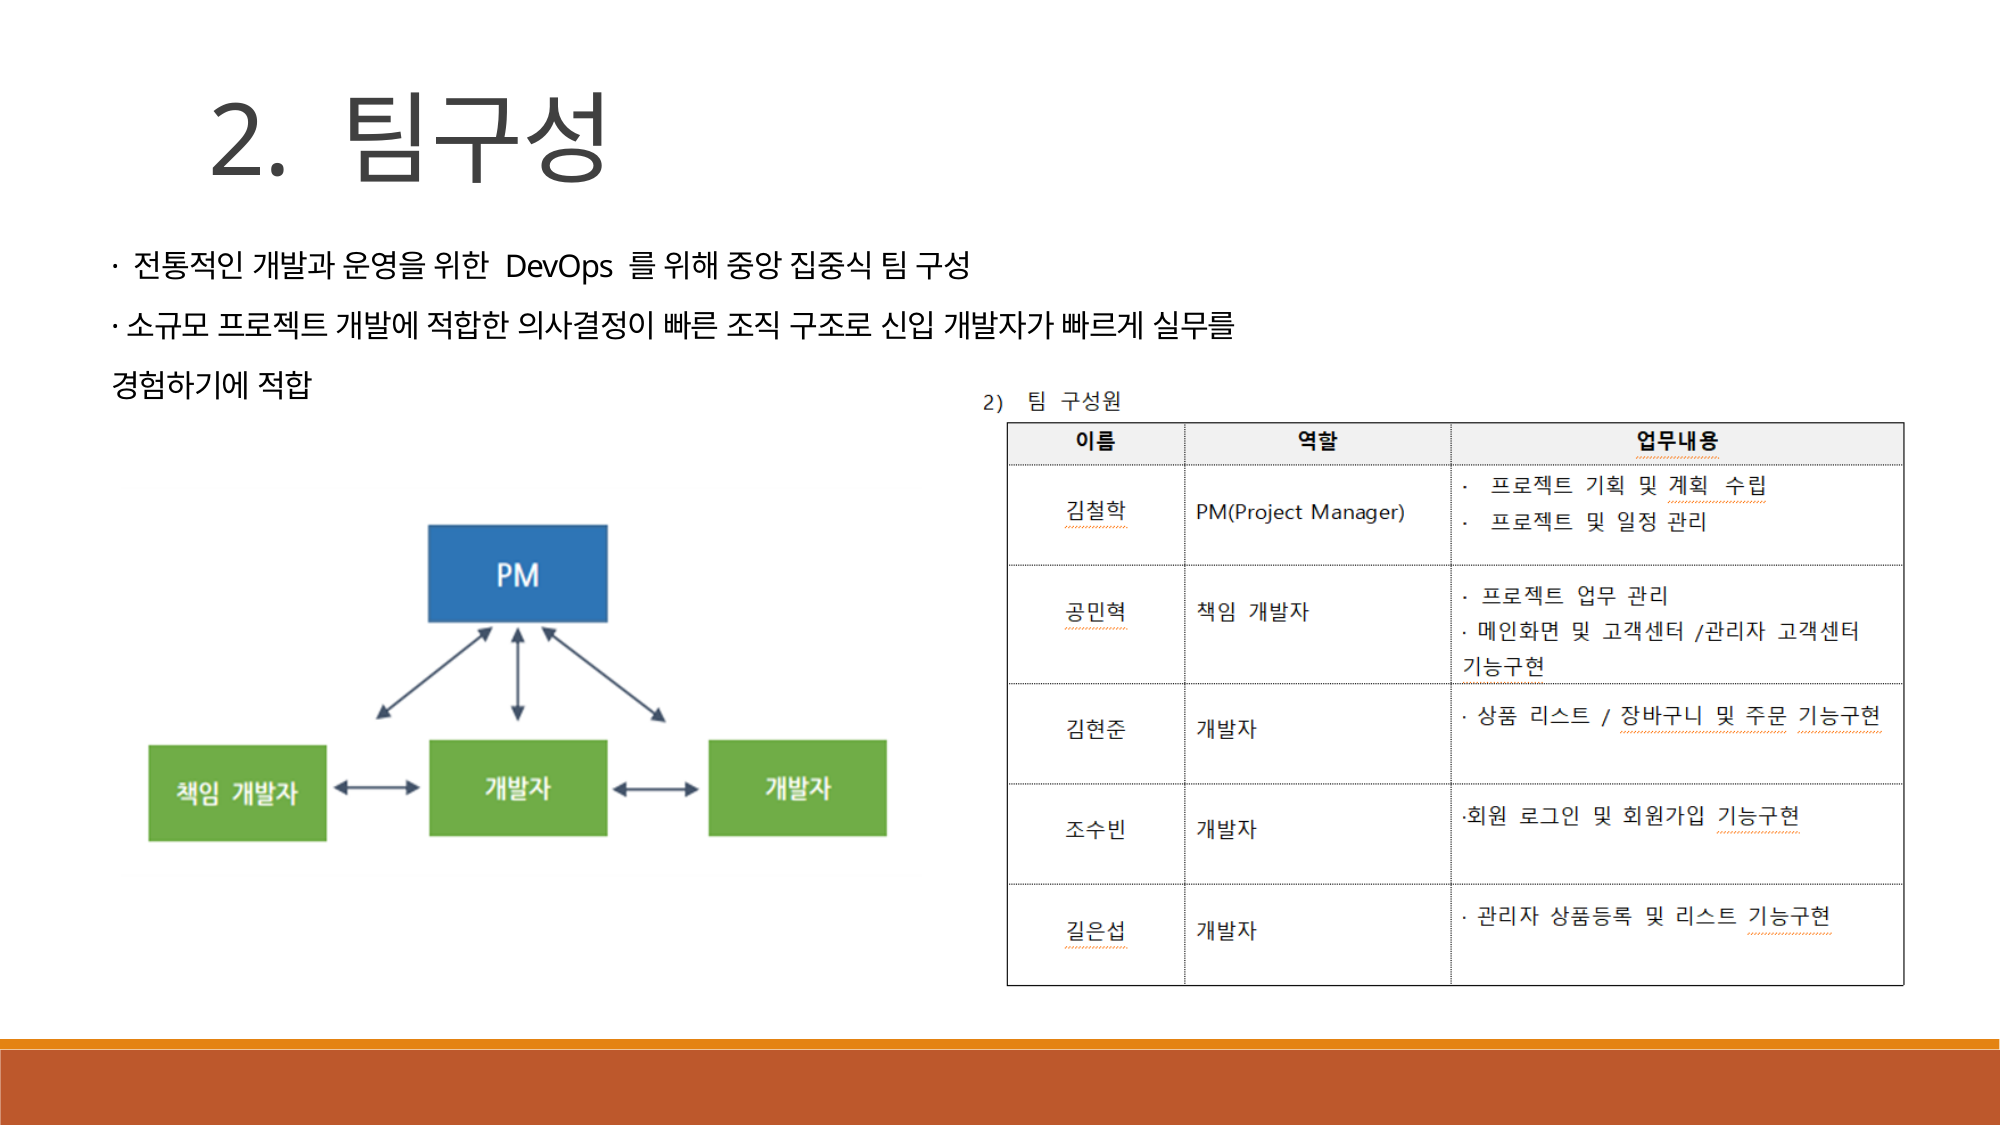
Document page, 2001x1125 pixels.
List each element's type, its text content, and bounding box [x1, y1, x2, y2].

title 2. 팀구성 [193, 49, 1844, 204]
text_box · 전통적인 개발과 운영을 위한 DevOps 를 위해 중앙 집중식 팀 구성 ·소규모 프로젝트 개발에 적합한 의사결정이 빠른 조직 구조로 신입 개발자가 빠르게 실무를 경험하기에 적합 [96, 216, 1747, 979]
picture [975, 371, 1942, 1009]
picture [120, 480, 922, 886]
